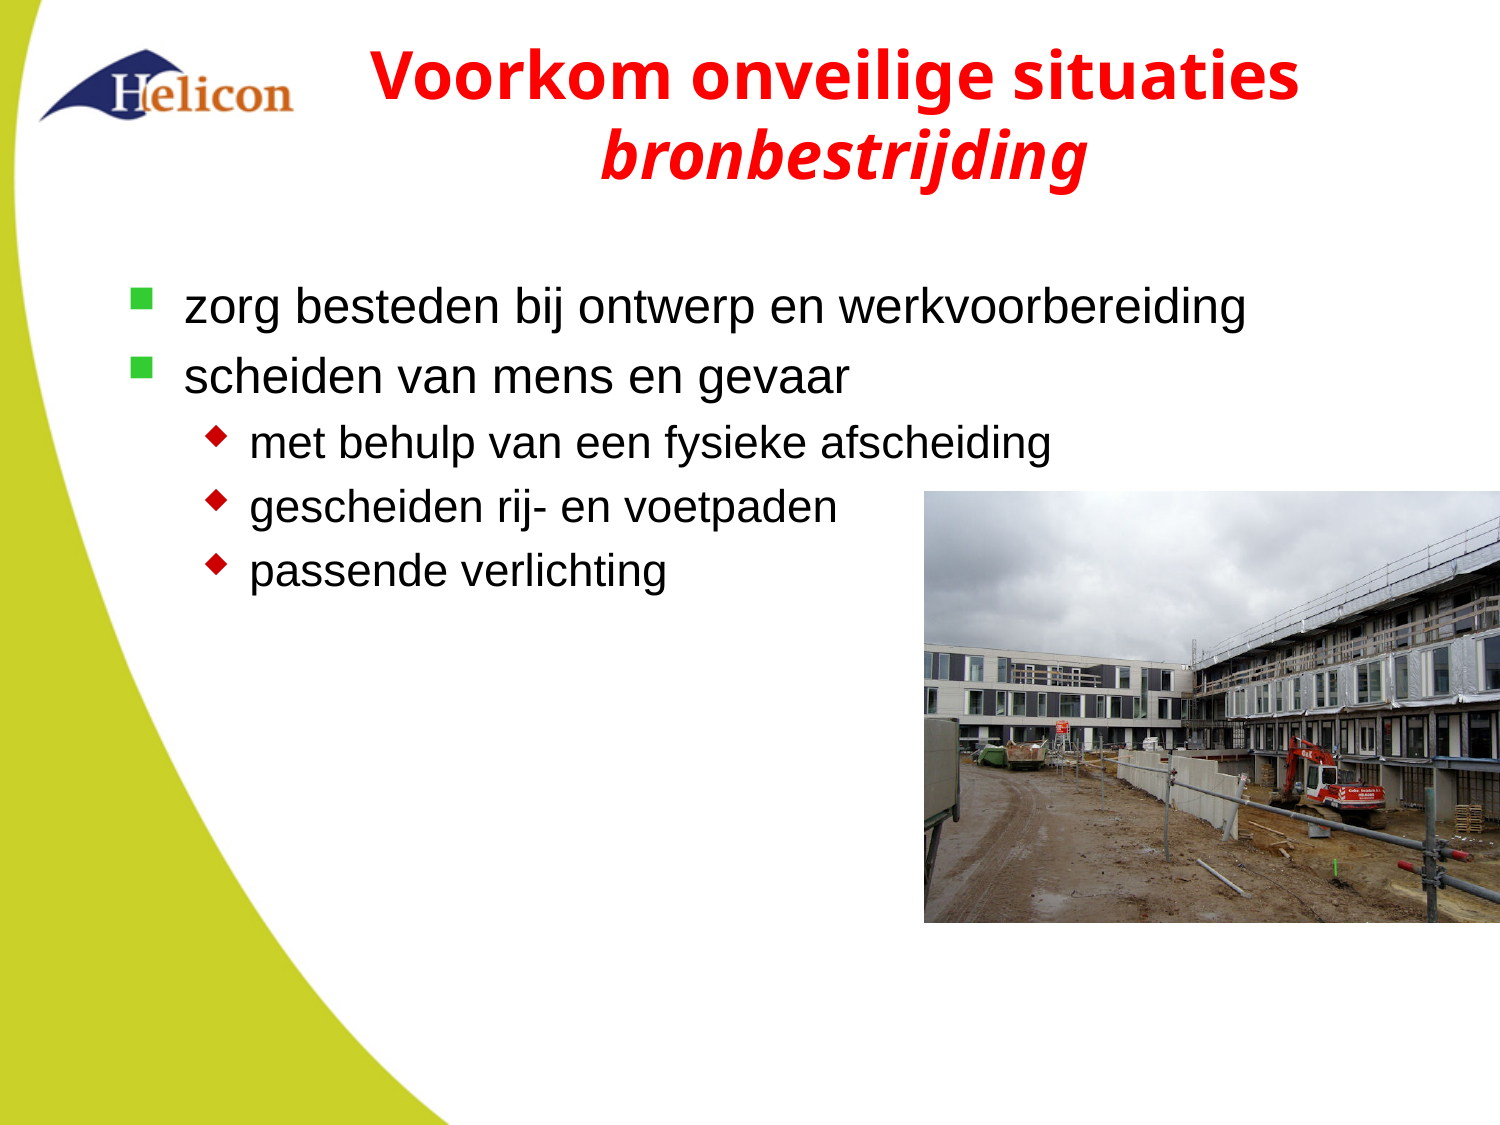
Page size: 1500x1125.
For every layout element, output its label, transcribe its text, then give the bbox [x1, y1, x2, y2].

picture [0, 0, 1500, 1125]
list zorg besteden bij ontwerp en werkvoorbereiding scheiden van mens en gevaar met behulp van een fysieke afscheiding gescheiden rij- en voetpaden passende verlichting [112, 265, 1388, 941]
title Voorkom onveilige situaties bronbestrijding [207, 19, 1483, 207]
